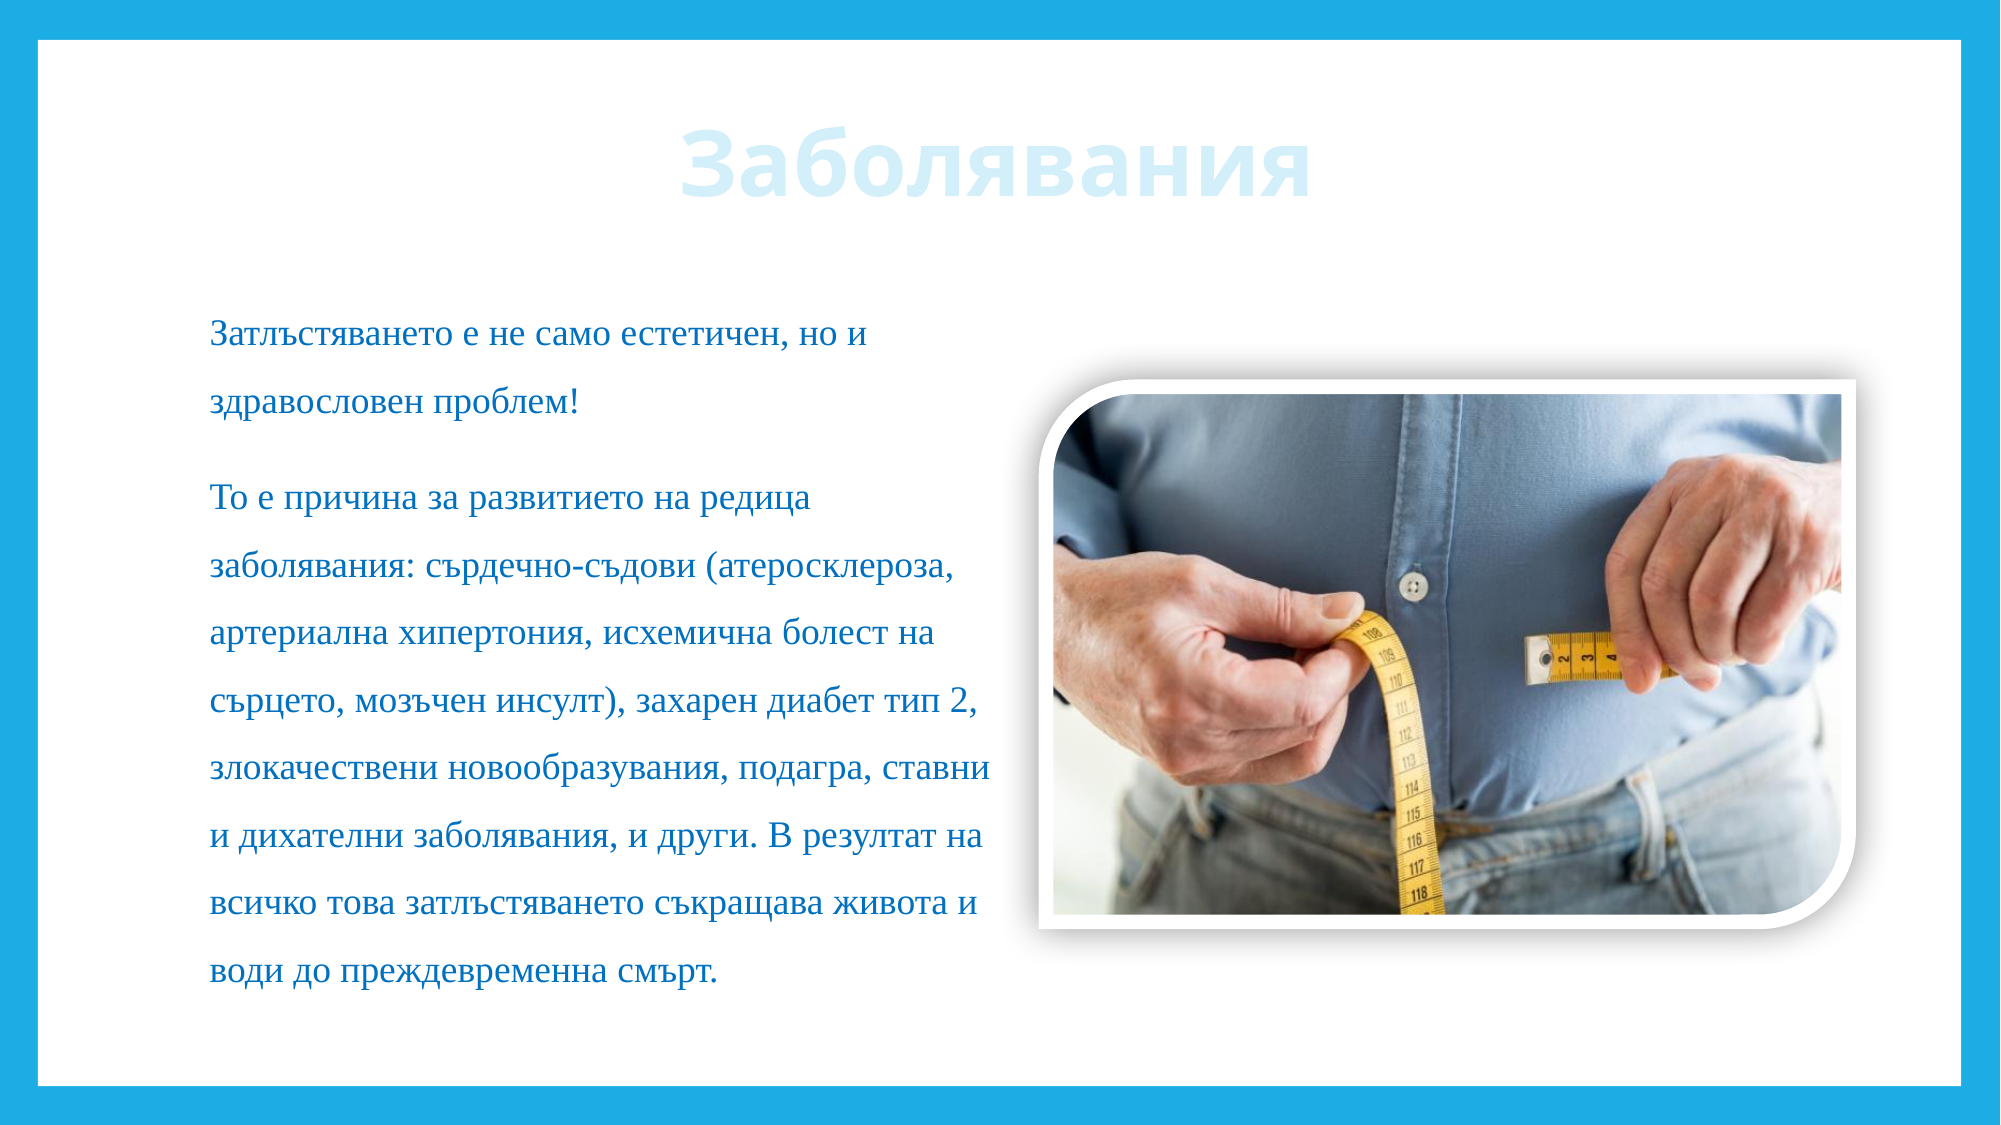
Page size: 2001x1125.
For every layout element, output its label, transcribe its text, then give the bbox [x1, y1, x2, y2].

list Затлъстяването е не само естетичен, но и здравословен проблем! То е причина за развитието на редица заболявания: сърдечно-съдови (атеросклероза, артериална хипертония, исхемична болест на сърцето, мозъчен инсулт), захарен диабет тип 2, злокачествени новообразувания, подагра, ставни и дихателни заболявания, и други. В резултат на всичко това затлъстяването съкращава живота и води до преждевременна смърт. [187, 278, 1807, 1031]
picture [1045, 386, 1849, 923]
title Заболявания [187, 55, 1808, 279]
